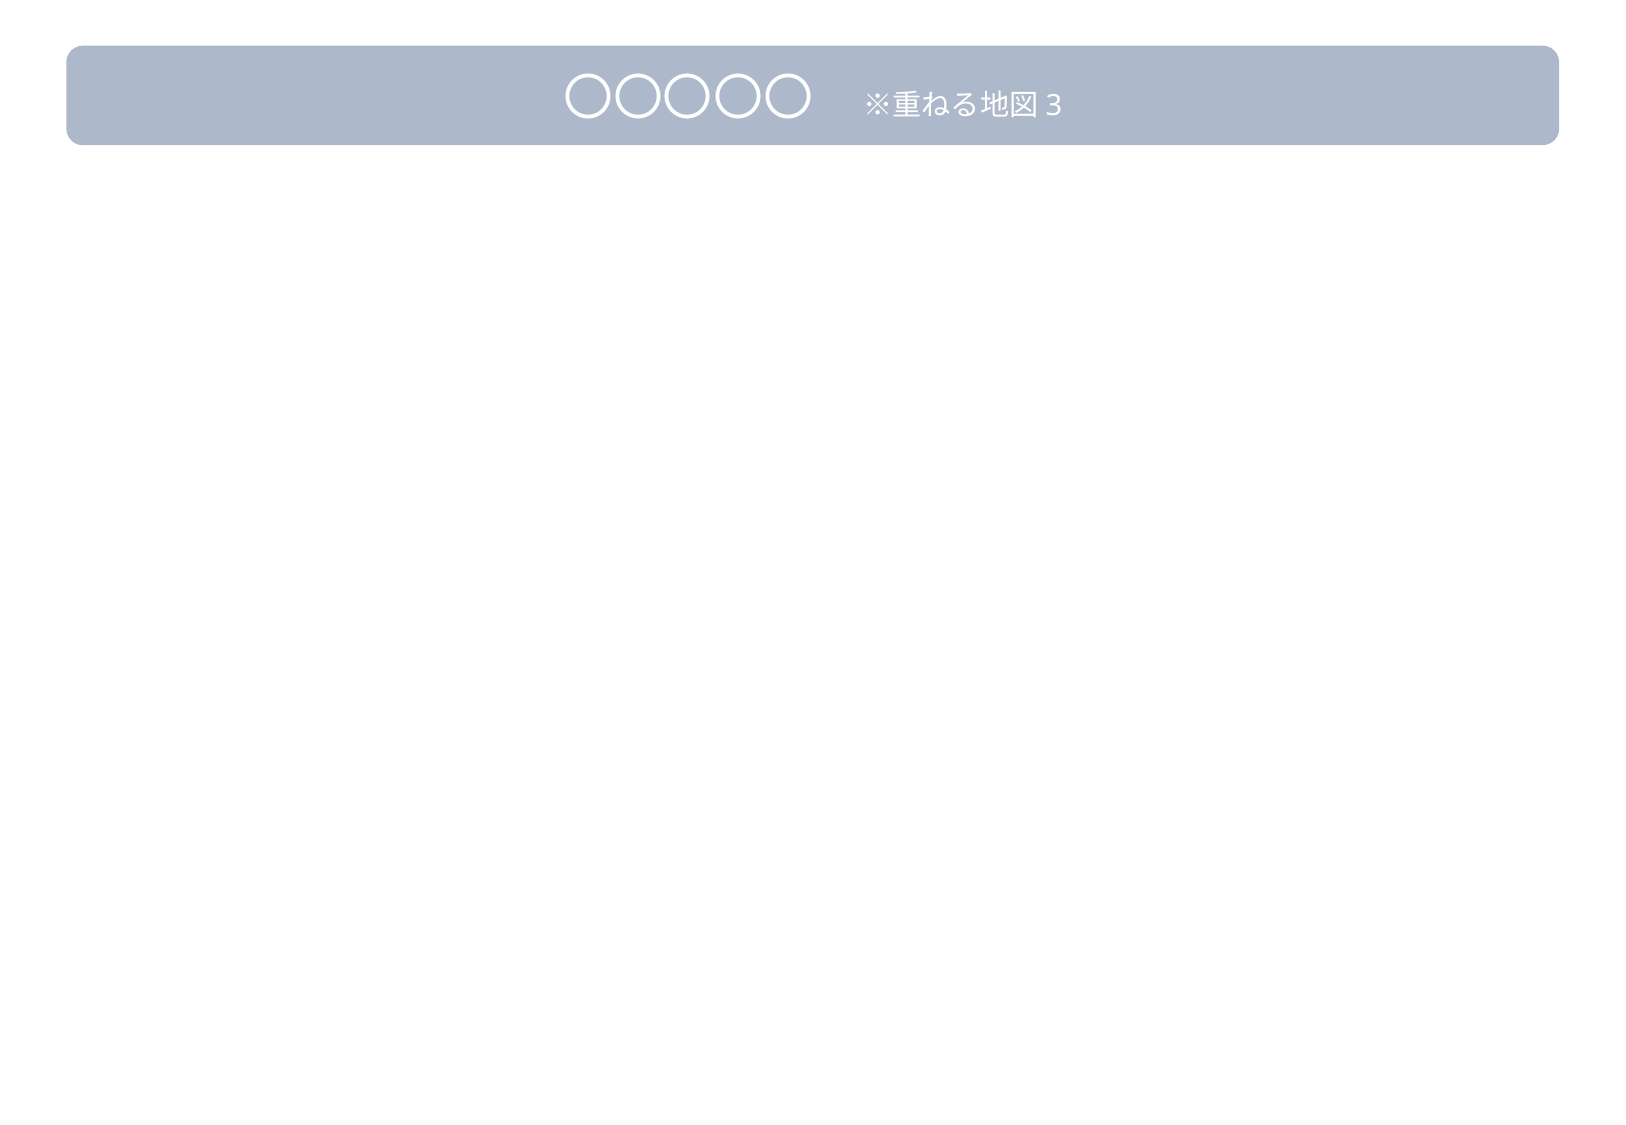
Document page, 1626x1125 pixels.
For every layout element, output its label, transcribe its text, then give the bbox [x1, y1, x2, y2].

text_box 〇〇〇〇〇 ※重ねる地図3 [65, 44, 1561, 147]
